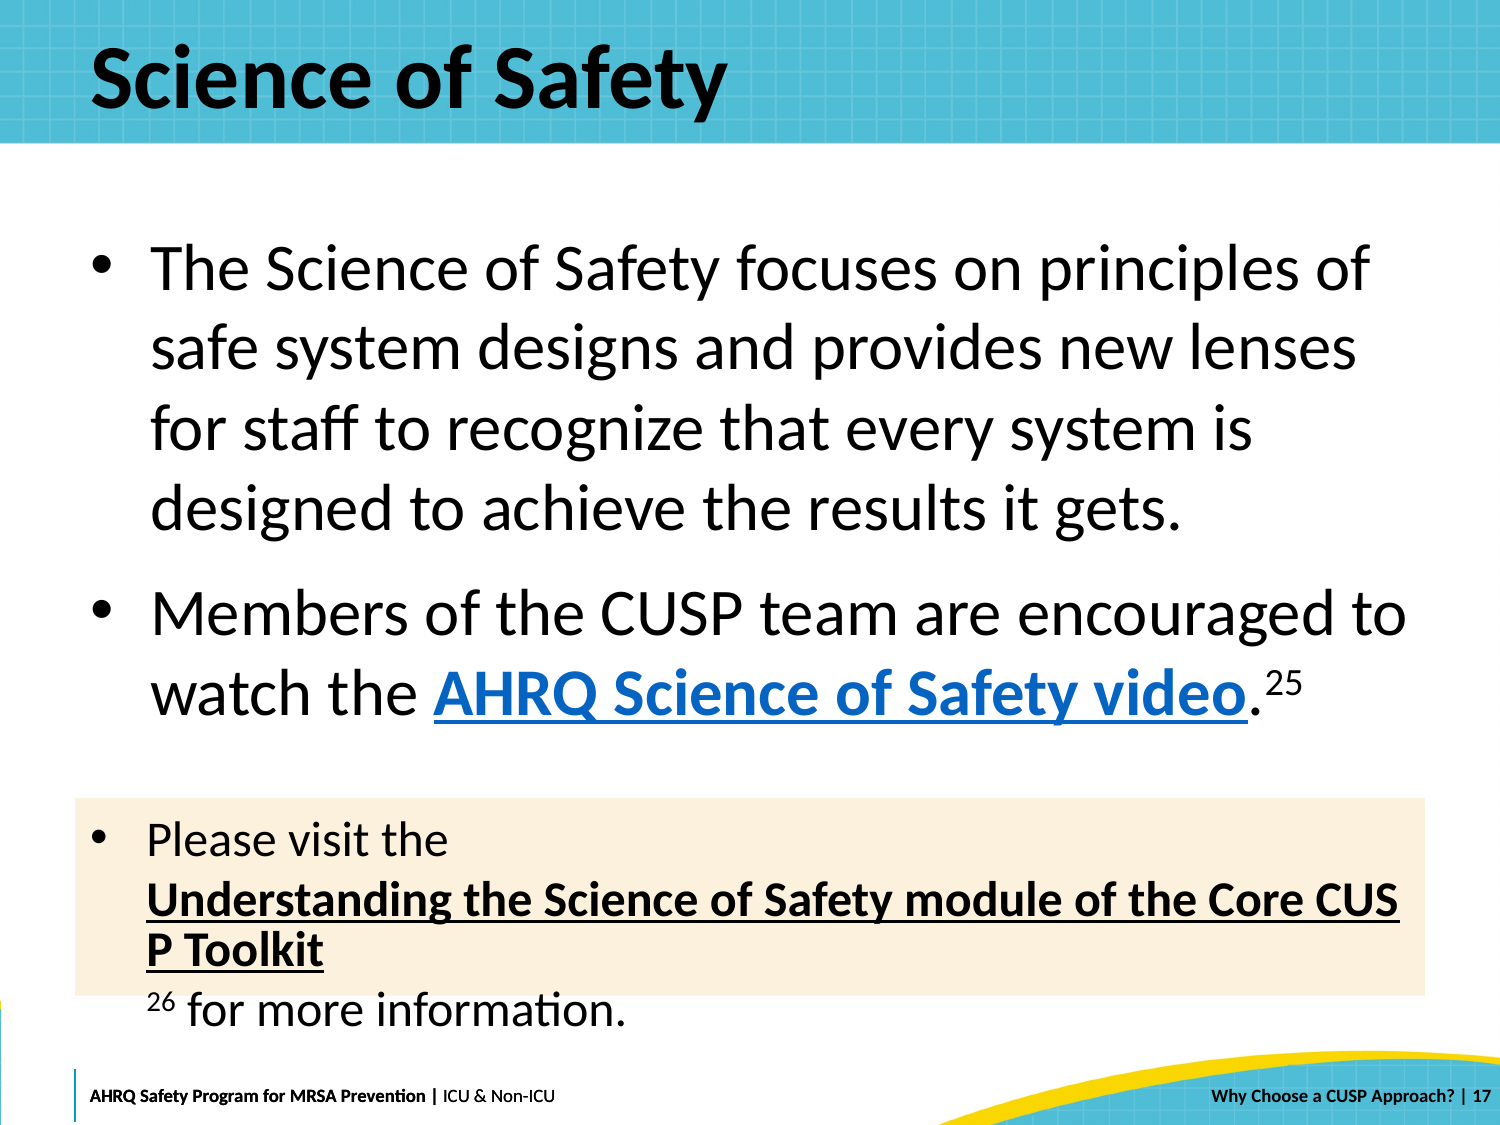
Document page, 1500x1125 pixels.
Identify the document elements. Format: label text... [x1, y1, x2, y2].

list The Science of Safety focuses on principles of safe system designs and provides new lenses for staff to recognize that every system is designed to achieve the results it gets. ​ Members of the CUSP team are encouraged to watch the AHRQ Science of Safety video.25 [75, 215, 1425, 797]
slide_number | 17 [1455, 1065, 1500, 1125]
list Please visit the Understanding the Science of Safety module of the Core CUSP Toolkit26 for more information. [75, 797, 1425, 996]
title Science of Safety [75, 0, 1425, 150]
picture [0, 0, 1500, 1125]
